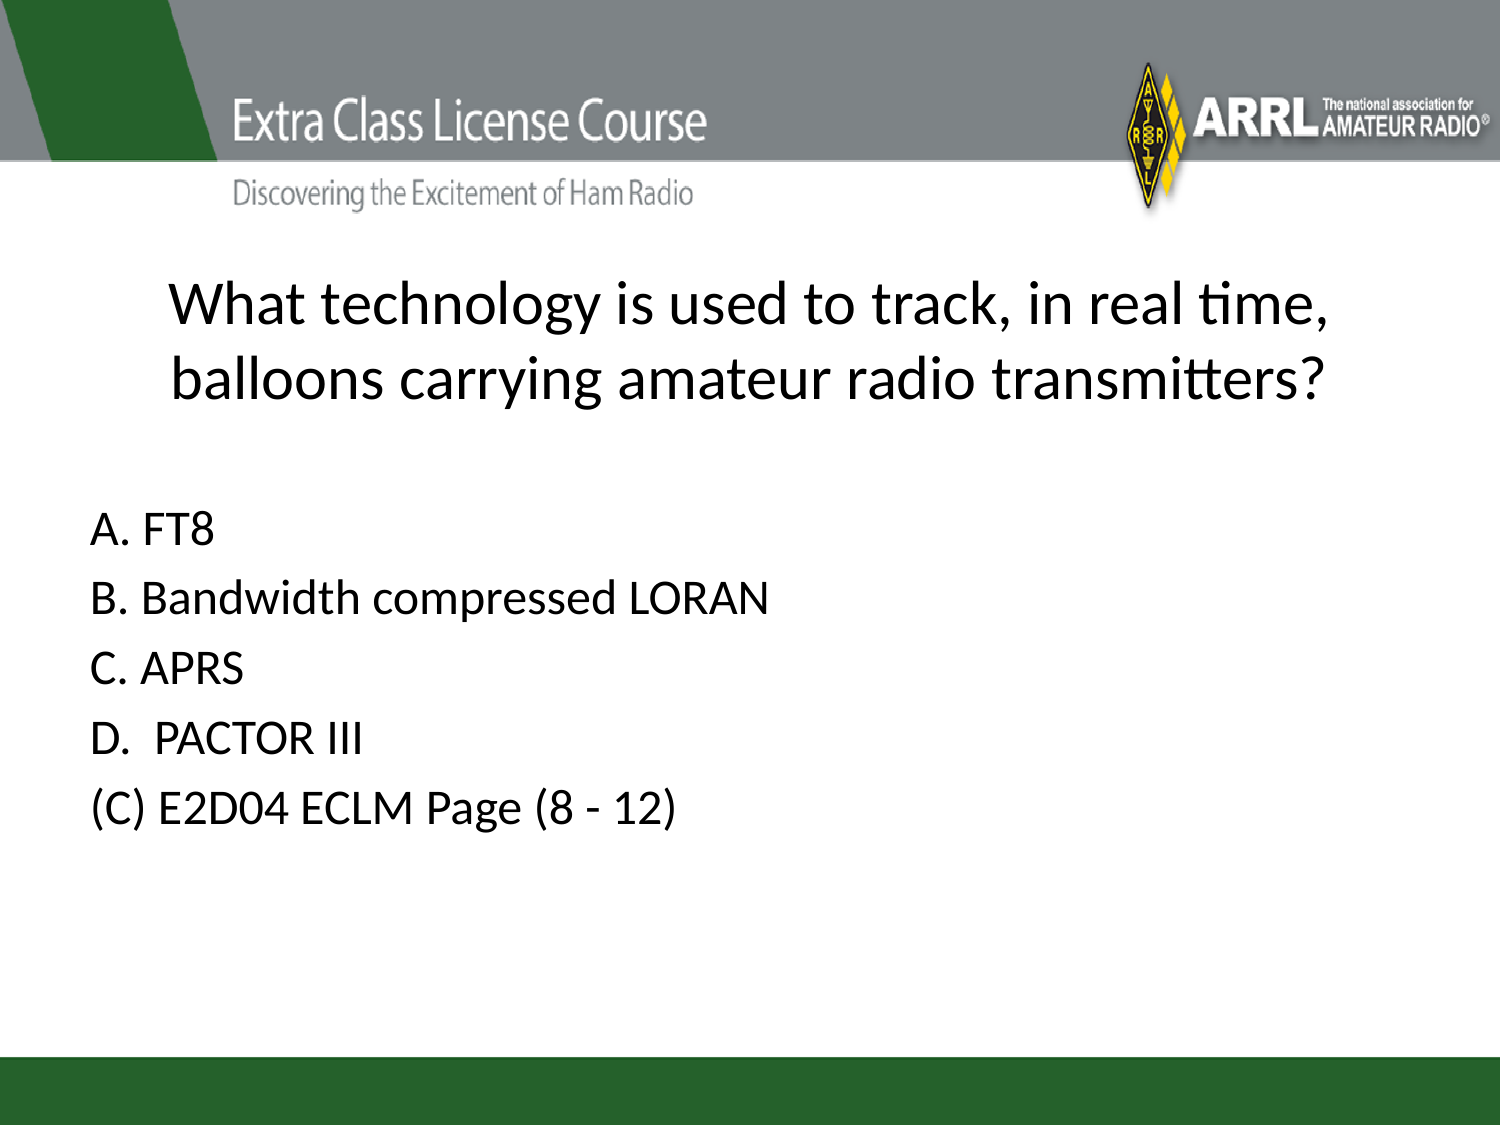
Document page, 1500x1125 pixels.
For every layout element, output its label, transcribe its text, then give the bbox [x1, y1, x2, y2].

picture [0, 0, 1500, 1125]
list A. FT8 B. Bandwidth compressed LORAN C. APRS D. PACTOR III (C) E2D04 ECLM Page (8 - 12) [75, 487, 1425, 1005]
title What technology is used to track, in real time, balloons carrying amateur radio transmitters? [75, 254, 1425, 435]
